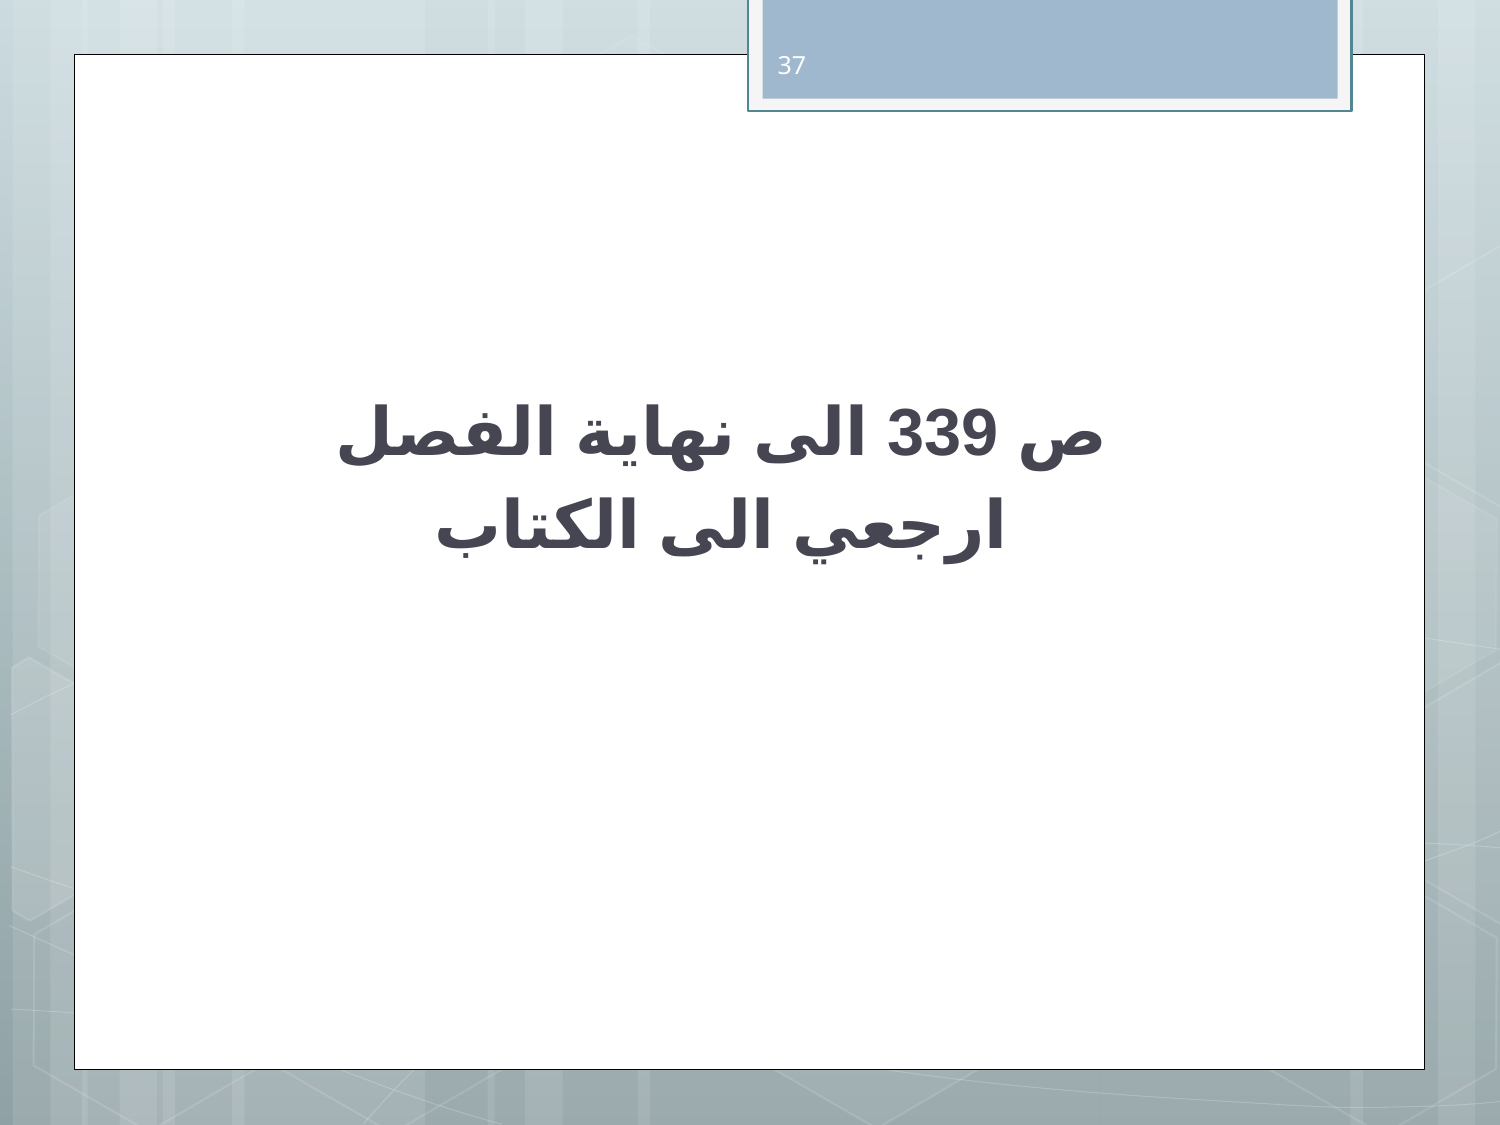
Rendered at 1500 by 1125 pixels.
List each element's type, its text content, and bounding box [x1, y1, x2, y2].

slide_number 37 [762, 36, 982, 97]
list ص 339 الى نهاية الفصل ارجعي الى الكتاب [171, 381, 1283, 957]
